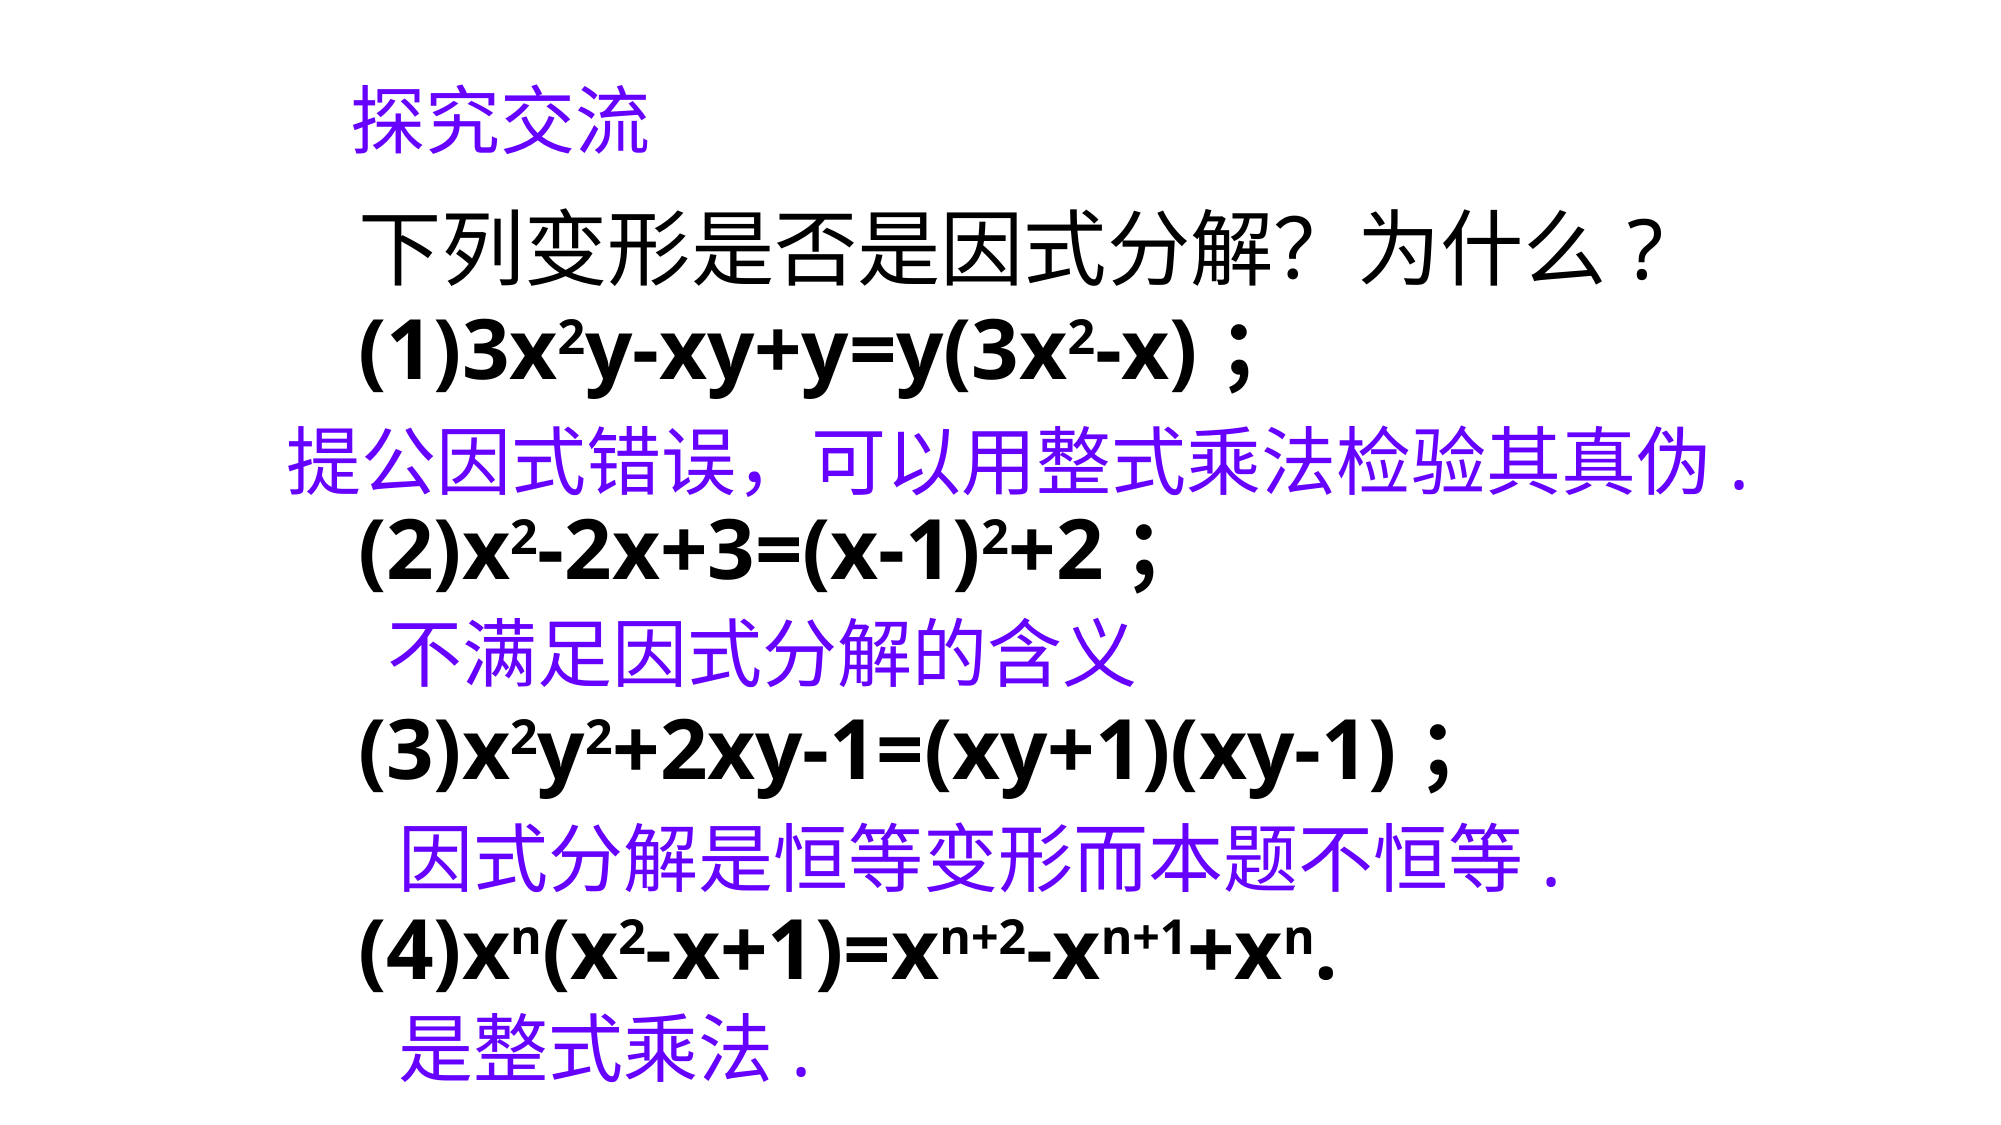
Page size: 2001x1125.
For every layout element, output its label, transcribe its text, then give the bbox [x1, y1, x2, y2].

text_box 下列变形是否是因式分解？为什么? (1)3x2y-xy+y=y(3x2-x)； (2)x2-2x+3=(x-1)2+2； (3)x2y2+2xy-1=(xy+1)(xy-1)； (4)xn(x2-x+1)=xn+2-xn+1+xn. [343, 512, 1678, 1004]
text_box 探究交流 [335, 66, 683, 172]
text_box 下列变形是否是因式分解？为什么? (1)3x2y-xy+y=y(3x2-x)； (2)x2-2x+3=(x-1)2+2； (3)x2y2+2xy-1=(xy+1)(xy-1)； (4)xn(x2-x+1)=xn+2-xn+1+xn. [343, 189, 1678, 406]
text_box 不满足因式分解的含义 [372, 598, 1170, 704]
text_box 因式分解是恒等变形而本题不恒等. [383, 804, 1597, 909]
text_box 提公因式错误，可以用整式乘法检验其真伪. [271, 406, 1784, 512]
text_box 是整式乘法. [383, 994, 847, 1099]
